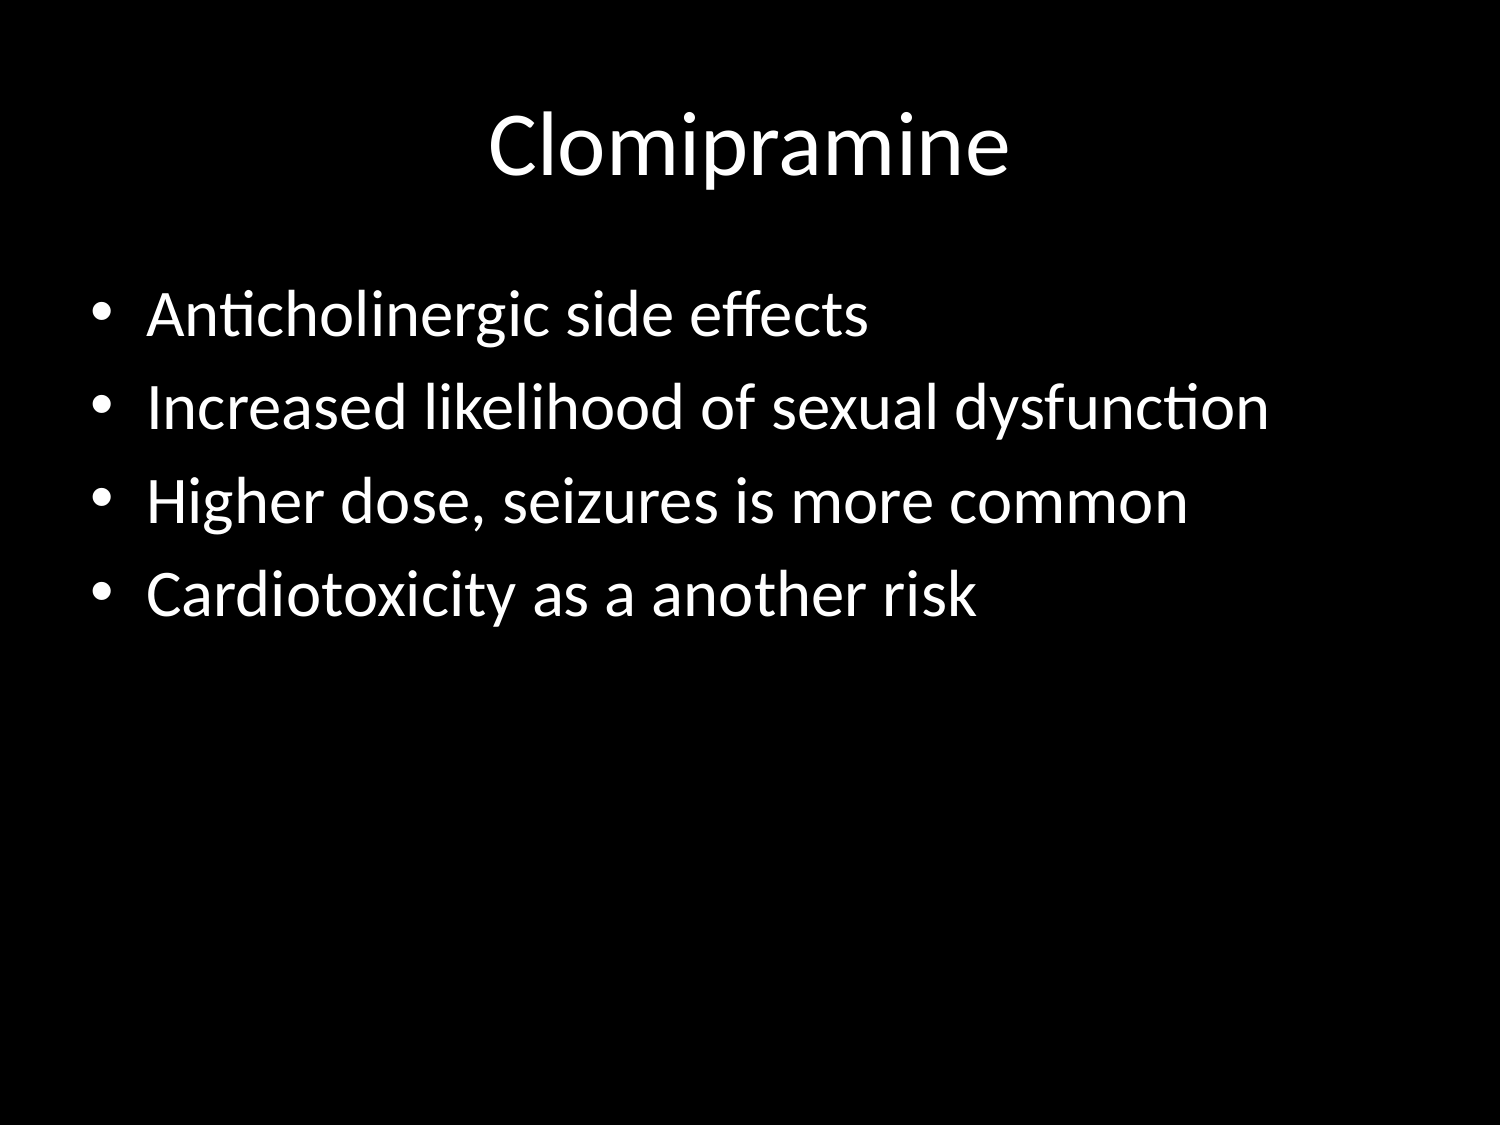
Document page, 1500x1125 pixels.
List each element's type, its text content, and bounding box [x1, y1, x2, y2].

title Clomipramine [75, 45, 1425, 233]
list Anticholinergic side effects Increased likelihood of sexual dysfunction Higher dose, seizures is more common Cardiotoxicity as a another risk [75, 262, 1425, 1005]
